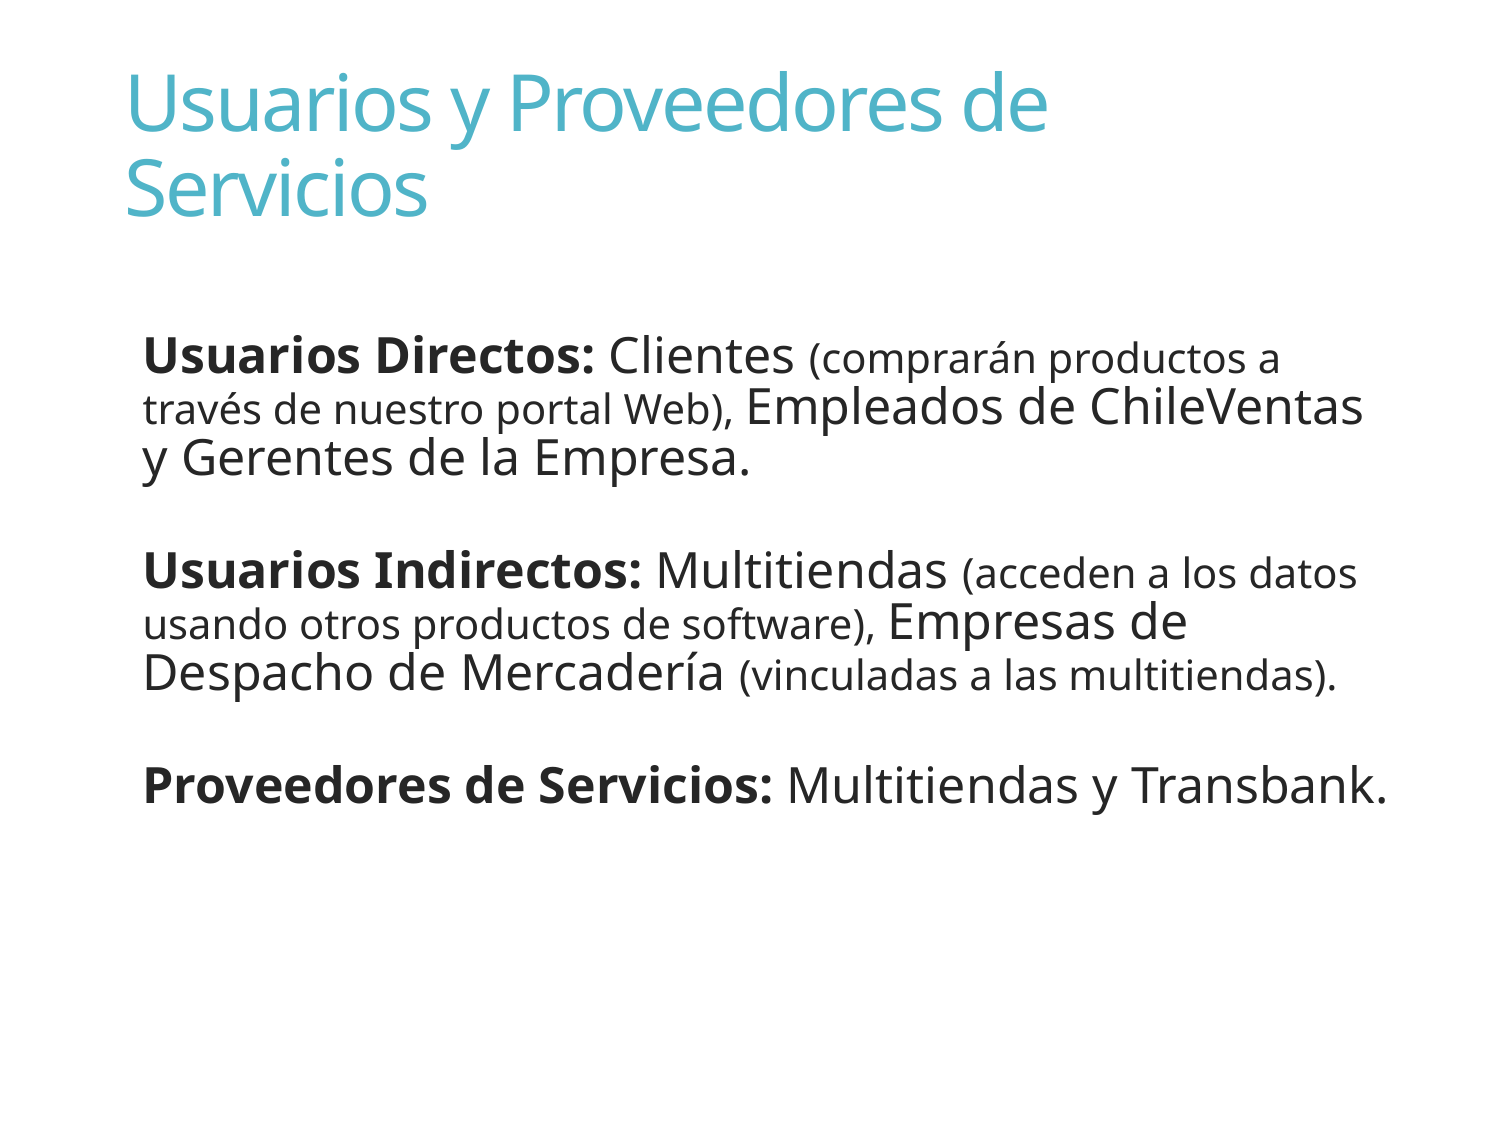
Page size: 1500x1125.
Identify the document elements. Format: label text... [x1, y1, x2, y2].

title Usuarios y Proveedores de Servicios [109, 54, 1385, 242]
list Usuarios Directos: Clientes (comprarán productos a través de nuestro portal Web), Empleados de ChileVentas y Gerentes de la Empresa. Usuarios Indirectos: Multitiendas (acceden a los datos usando otros productos de software), Empresas de Despacho de Mercadería (vinculadas a las multitiendas). Proveedores de Servicios: Multitiendas y Transbank. [112, 324, 1412, 1059]
